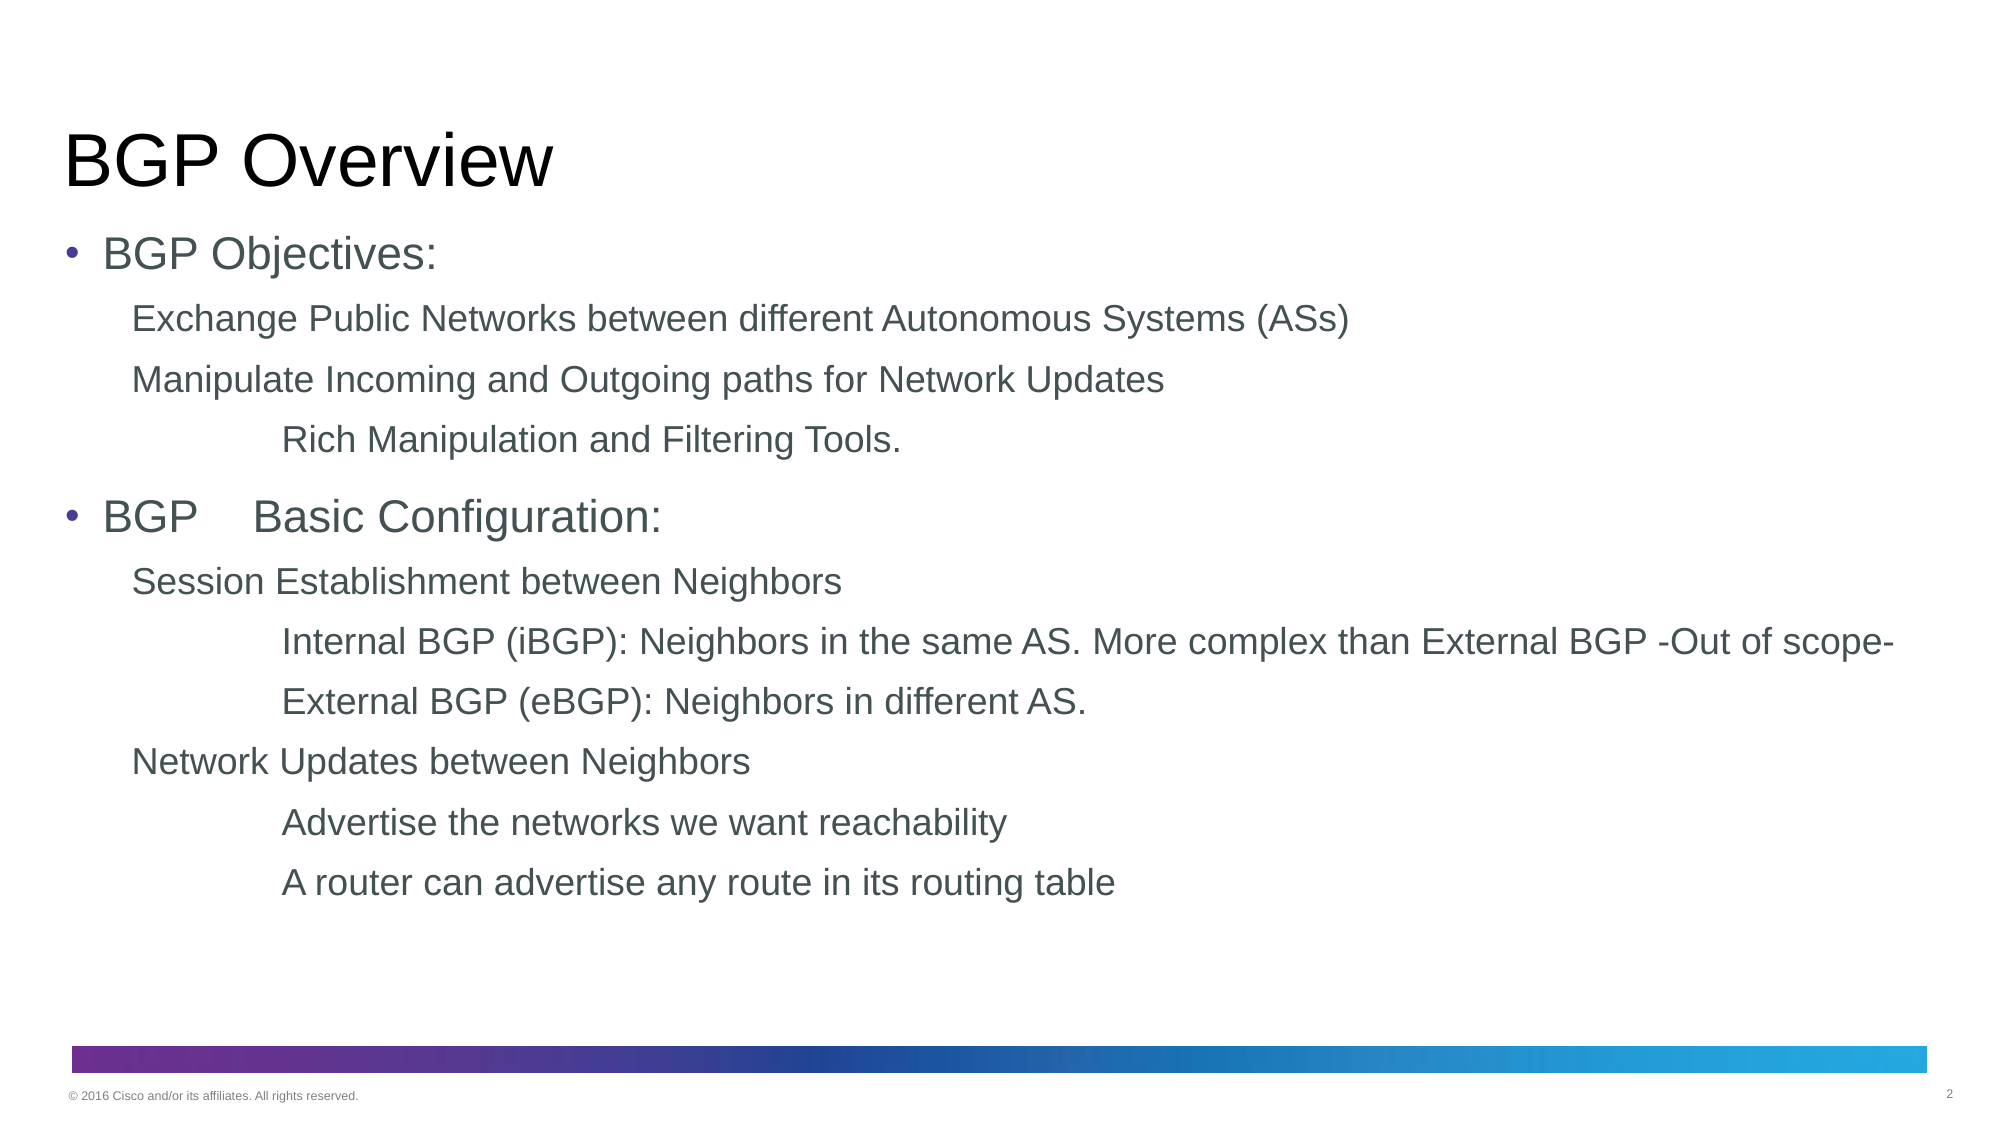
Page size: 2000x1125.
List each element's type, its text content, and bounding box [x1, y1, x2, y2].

title BGP Overview [50, 70, 1929, 209]
list BGP Objectives: Exchange Public Networks between different Autonomous Systems (ASs) Manipulate Incoming and Outgoing paths for Network Updates Rich Manipulation and Filtering Tools. BGP Basic Configuration: Session Establishment between Neighbors Internal BGP (iBGP): Neighbors in the same AS. More complex than External BGP -Out of scope- External BGP (eBGP): Neighbors in different AS. Network Updates between Neighbors Advertise the networks we want reachability A router can advertise any route in its routing table [49, 220, 1926, 1035]
picture [72, 1046, 1927, 1073]
